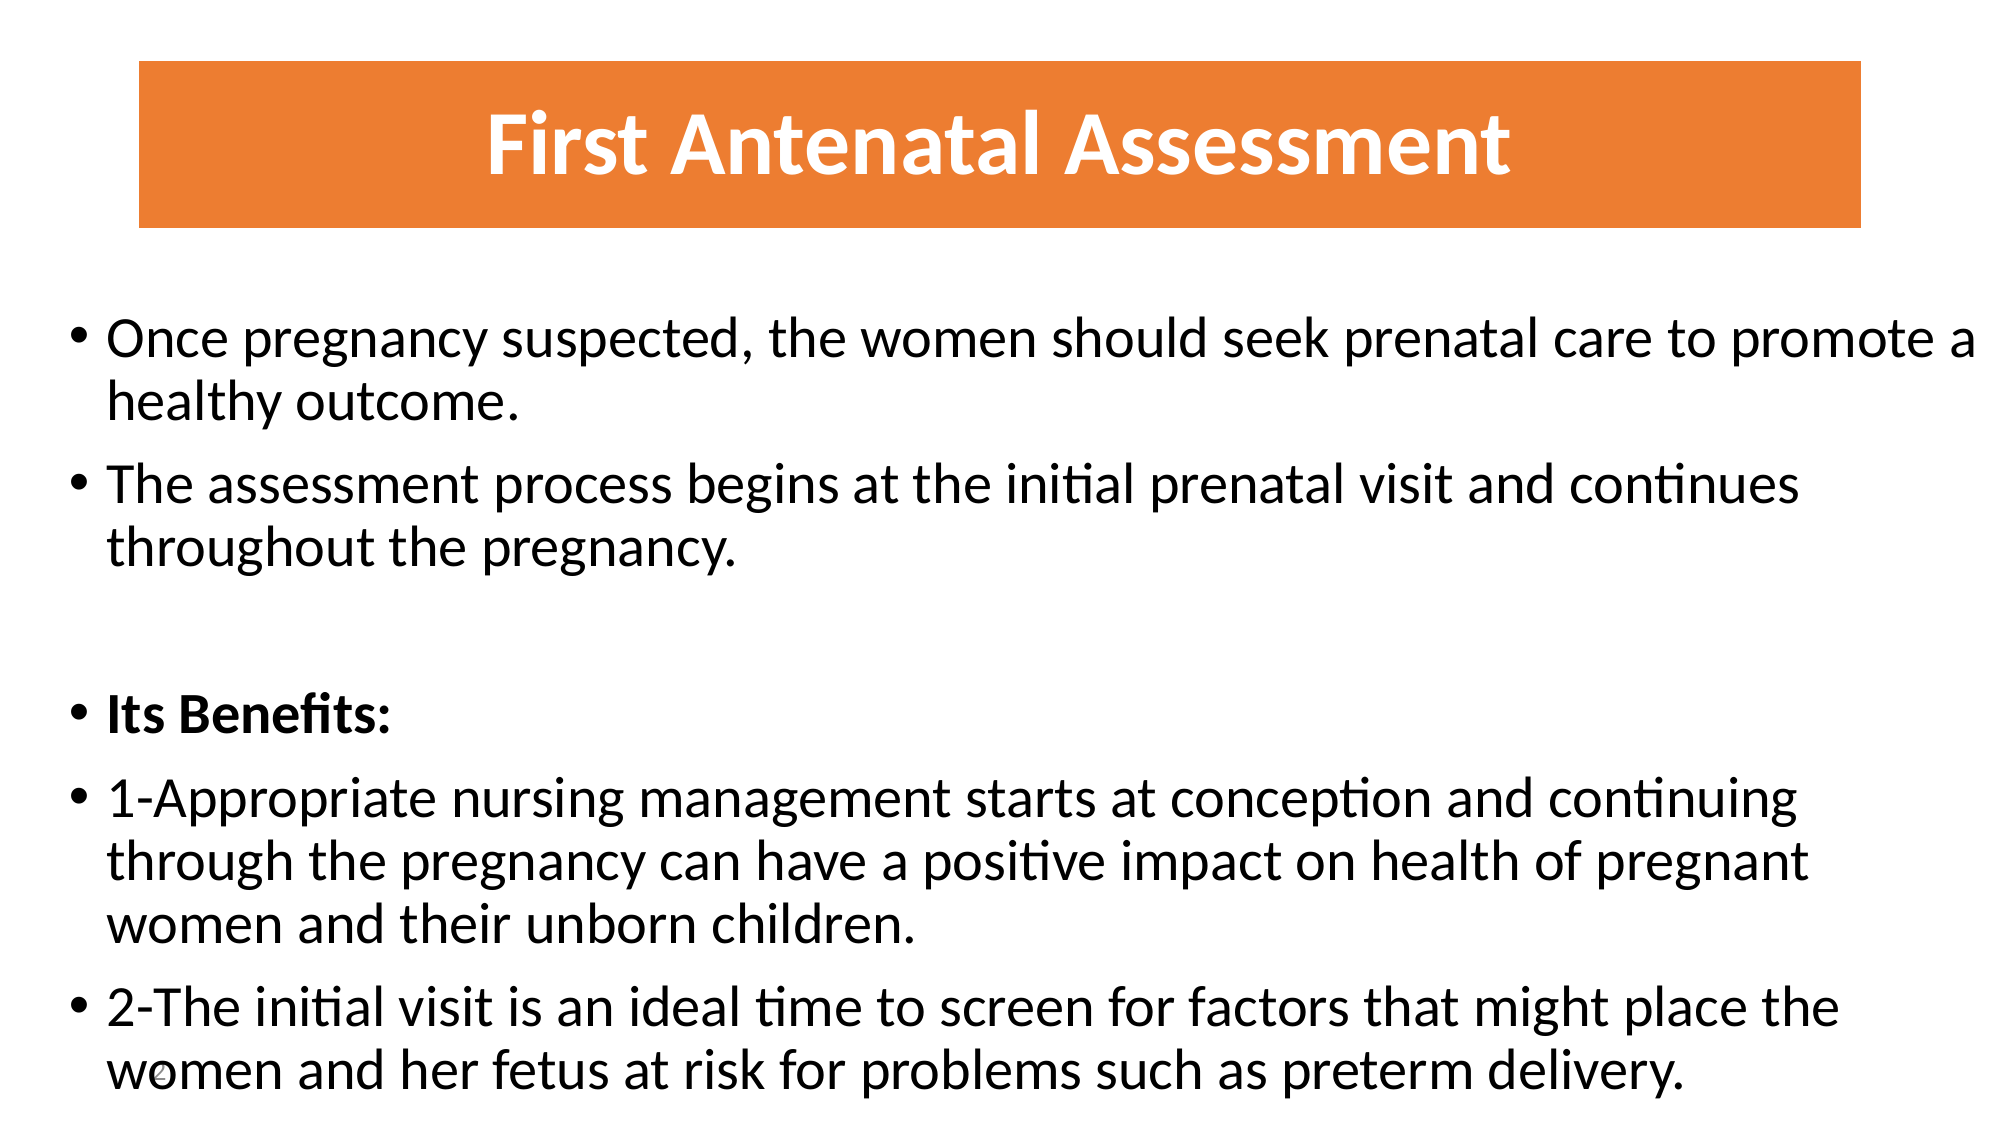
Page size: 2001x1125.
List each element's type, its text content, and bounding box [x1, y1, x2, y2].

title First Antenatal Assessment [136, 58, 1864, 231]
list Once pregnancy suspected, the women should seek prenatal care to promote a healthy outcome. The assessment process begins at the initial prenatal visit and continues throughout the pregnancy. Its Benefits: 1-Appropriate nursing management starts at conception and continuing through the pregnancy can have a positive impact on health of pregnant women and their unborn children. 2-The initial visit is an ideal time to screen for factors that might place the women and her fetus at risk for problems such as preterm delivery. [53, 299, 2000, 1125]
slide_number 2 [137, 1042, 588, 1103]
